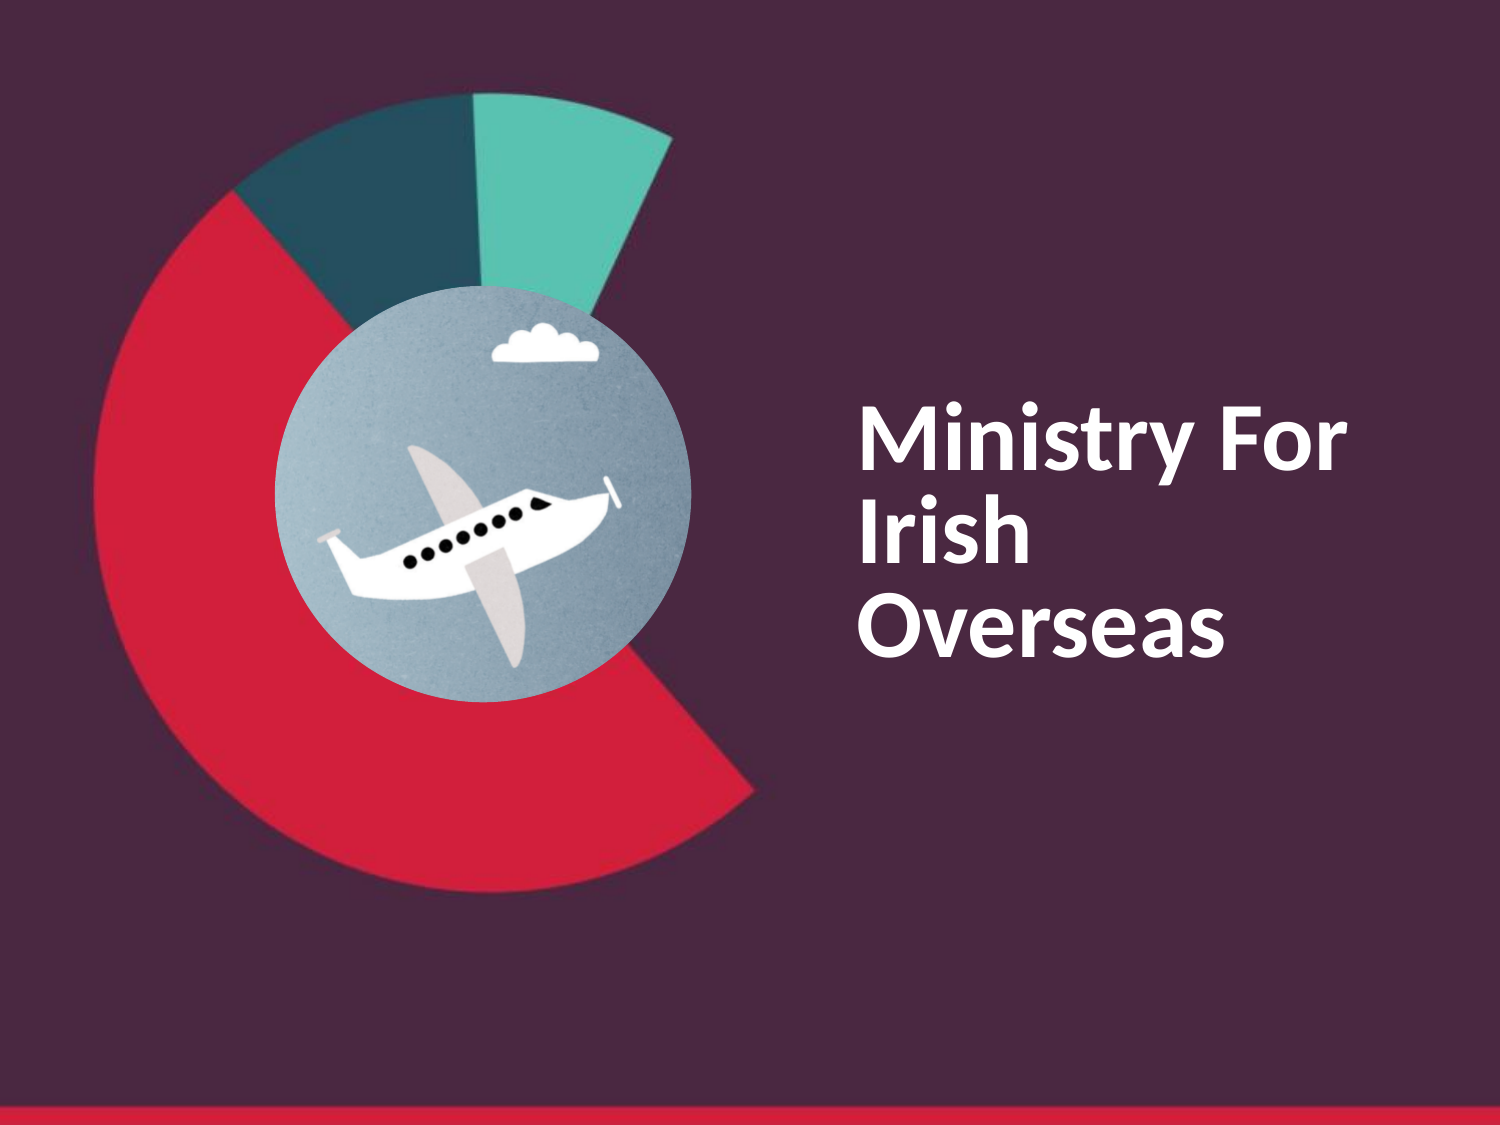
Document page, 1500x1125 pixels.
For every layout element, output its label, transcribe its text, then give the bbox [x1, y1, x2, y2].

title Ministry For Irish Overseas [856, 442, 1402, 631]
picture [0, 0, 1500, 1125]
